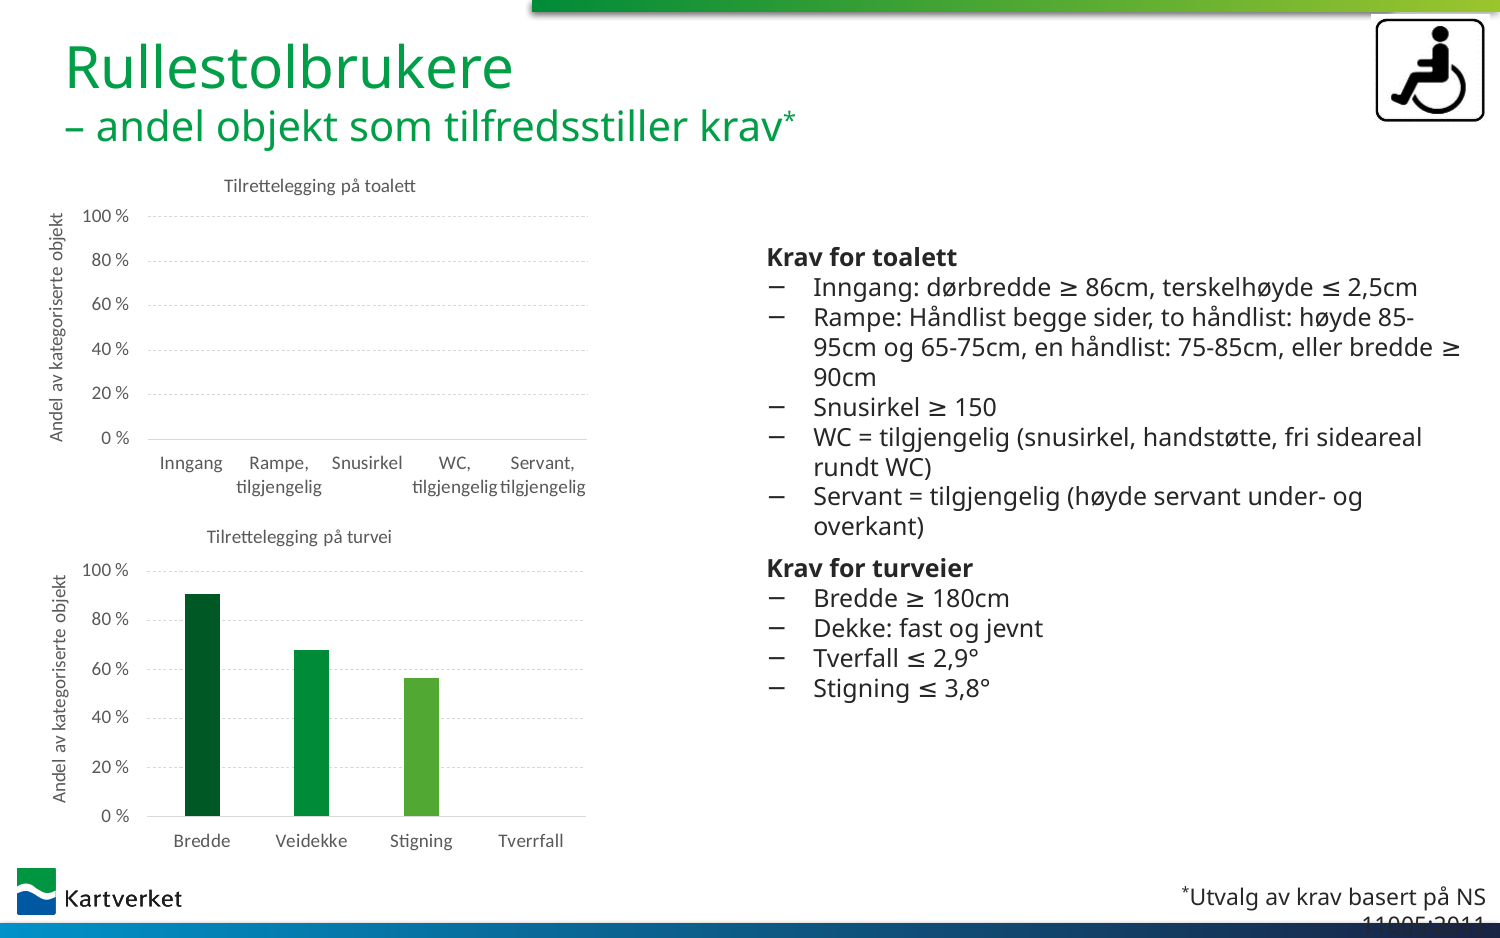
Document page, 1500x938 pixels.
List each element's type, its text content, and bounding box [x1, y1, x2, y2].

text_box *Utvalg av krav basert på NS 11005:2011 [1068, 873, 1500, 938]
text_box Krav for toalett Inngang: dørbredde ≥ 86cm, terskelhøyde ≤ 2,5cm Rampe: Håndlist begge sider, to håndlist: høyde 85-95cm og 65-75cm, en håndlist: 75-85cm, eller bredde ≥ 90cm Snusirkel ≥ 150 WC = tilgjengelig (snusirkel, handstøtte, fri sideareal rundt WC) Servant = tilgjengelig (høyde servant under- og overkant) [751, 234, 1483, 545]
text_box Krav for turveier Bredde ≥ 180cm Dekke: fast og jevnt Tverfall ≤ 2,9° Stigning ≤ 3,8° [751, 545, 1483, 710]
text_box Rullestolbrukere – andel objekt som tilfredsstiller krav* [49, 14, 1431, 158]
picture [1371, 13, 1491, 127]
picture [41, 166, 598, 505]
picture [41, 520, 597, 859]
